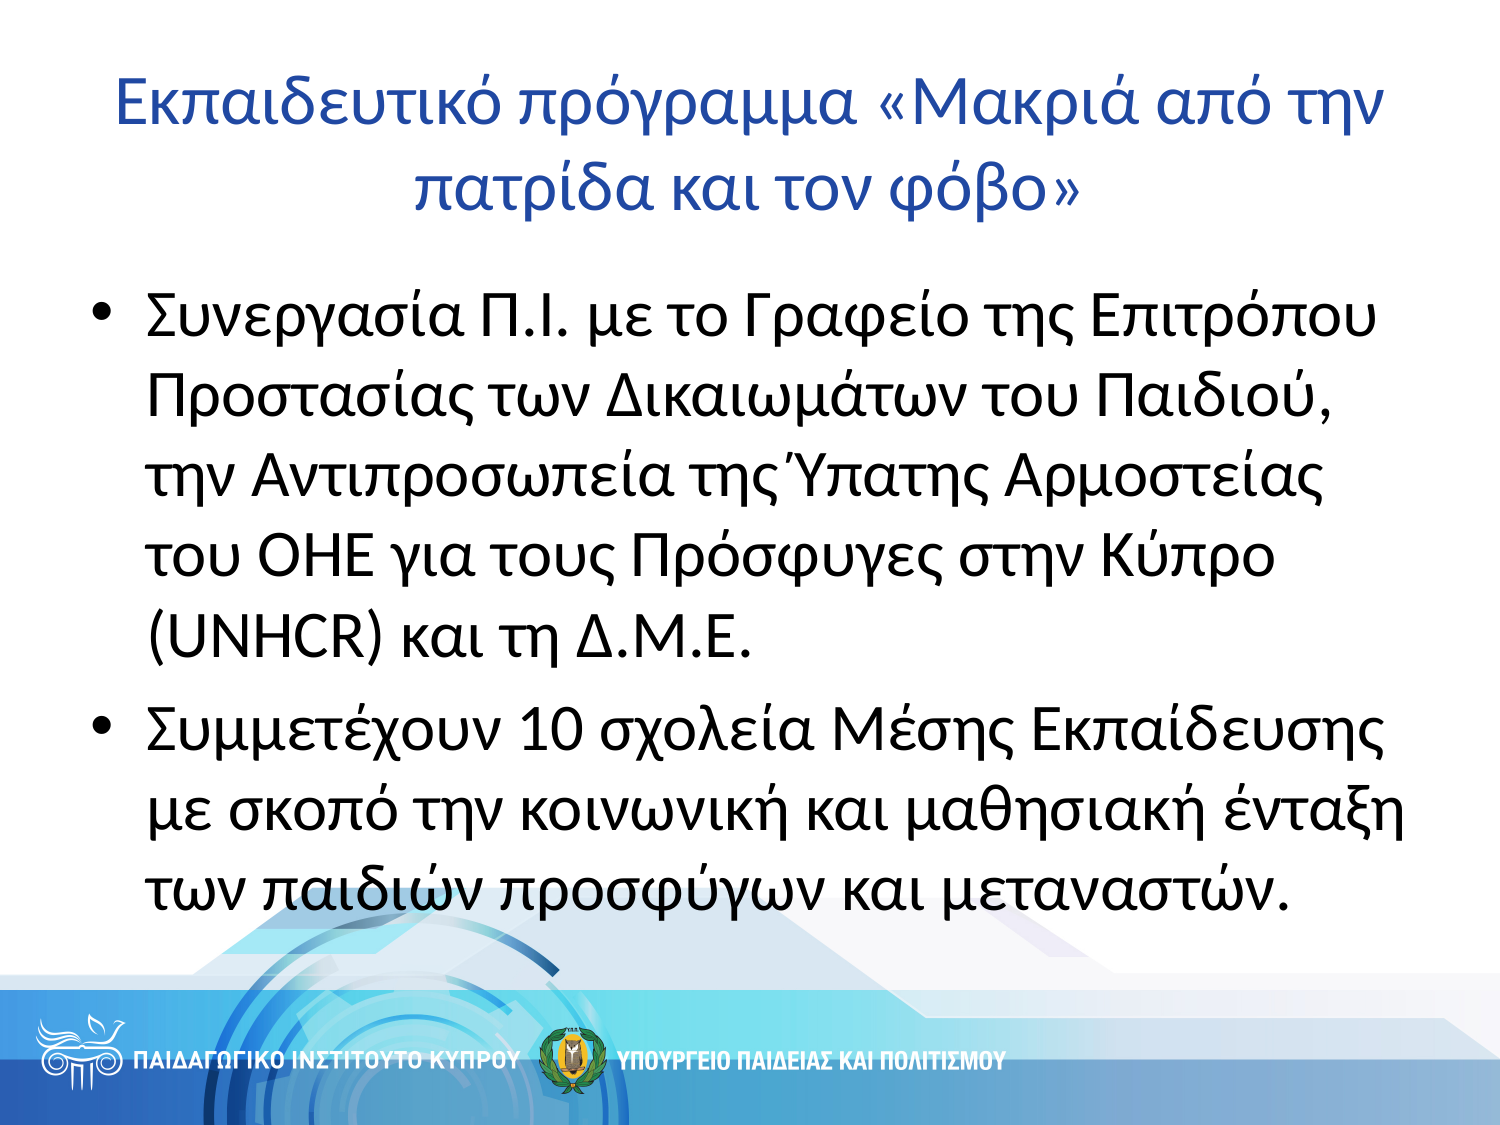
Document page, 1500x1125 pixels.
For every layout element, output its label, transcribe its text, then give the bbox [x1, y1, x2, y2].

list Συνεργασία Π.Ι. με το Γραφείο της Επιτρόπου Προστασίας των Δικαιωμάτων του Παιδιού, την Αντιπροσωπεία της Ύπατης Αρμοστείας του ΟΗΕ για τους Πρόσφυγες στην Κύπρο (UNHCR) και τη Δ.Μ.Ε. Συμμετέχουν 10 σχολεία Μέσης Εκπαίδευσης με σκοπό την κοινωνική και μαθησιακή ένταξη των παιδιών προσφύγων και μεταναστών. [75, 262, 1425, 1005]
title Εκπαιδευτικό πρόγραμμα «Μακριά από την πατρίδα και τον φόβο» [75, 45, 1425, 233]
picture [0, 0, 1500, 1125]
